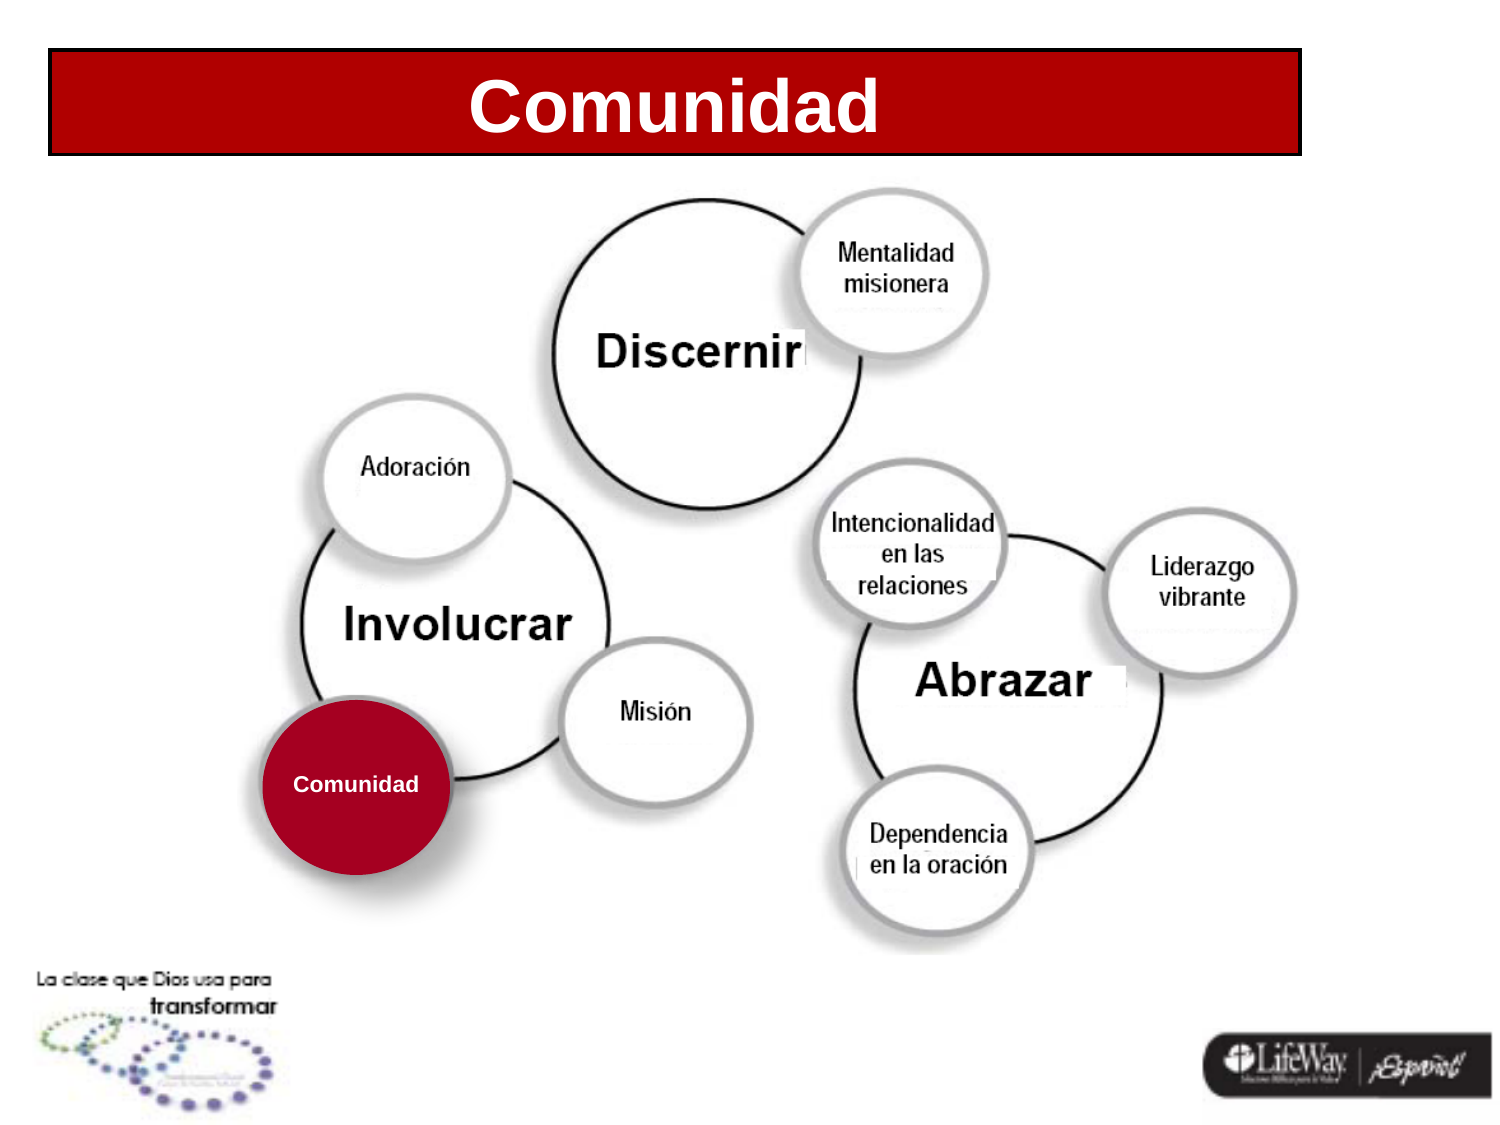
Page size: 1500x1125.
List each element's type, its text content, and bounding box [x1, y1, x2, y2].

text_box Comunidad [50, 49, 1300, 155]
picture [1196, 1027, 1500, 1125]
picture [24, 174, 1307, 1125]
